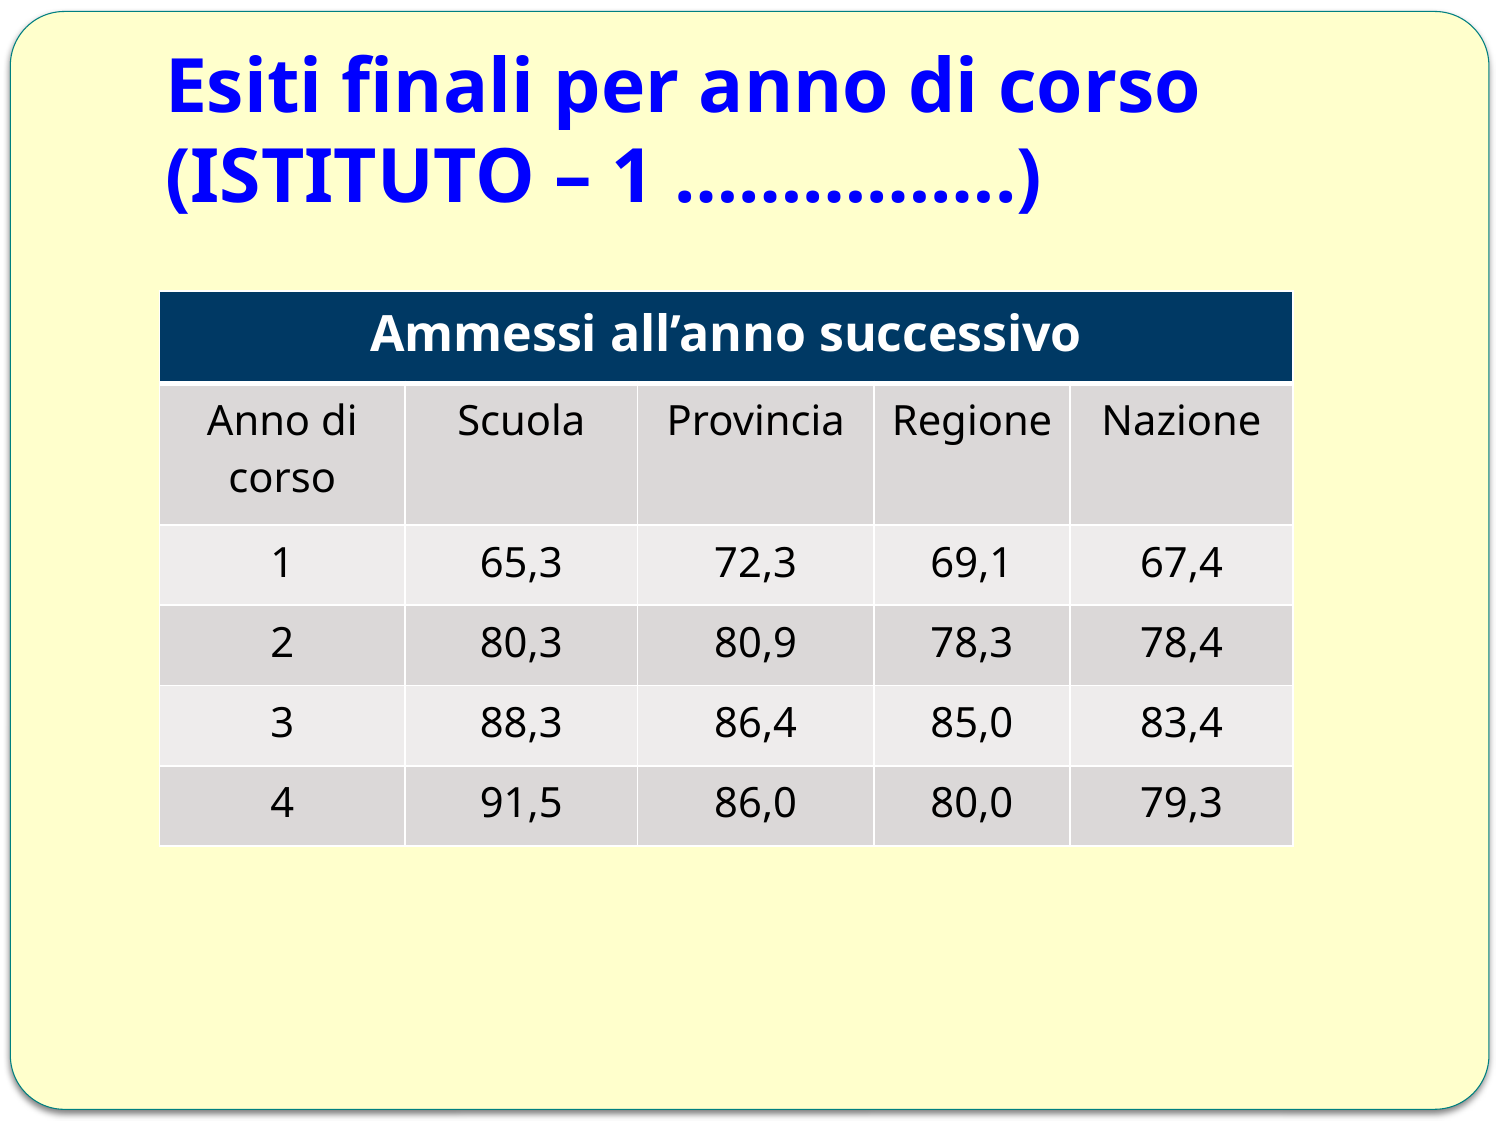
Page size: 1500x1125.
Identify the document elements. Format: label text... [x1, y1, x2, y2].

table_cell 91,5 [406, 767, 637, 845]
table_cell 78,4 [1071, 606, 1292, 685]
table_cell 2 [160, 606, 404, 685]
table_cell 86,0 [638, 767, 873, 845]
table_cell Anno di corso [160, 386, 404, 524]
table_cell 79,3 [1071, 767, 1292, 845]
table_cell 65,3 [406, 526, 637, 604]
table_cell Nazione [1071, 386, 1292, 524]
table_cell 80,0 [875, 767, 1069, 845]
table_cell Regione [875, 386, 1069, 524]
table_cell 4 [160, 767, 404, 845]
table_cell 86,4 [638, 686, 873, 765]
table_cell 1 [160, 526, 404, 604]
table_cell 3 [160, 686, 404, 765]
table_cell 78,3 [875, 606, 1069, 685]
table_cell 72,3 [638, 526, 873, 604]
table_cell Scuola [406, 386, 637, 524]
table_cell 80,3 [406, 606, 637, 685]
table_cell 67,4 [1071, 526, 1292, 604]
table_cell 69,1 [875, 526, 1069, 604]
table_cell 85,0 [875, 686, 1069, 765]
table_cell 83,4 [1071, 686, 1292, 765]
table_header Ammessi all’anno successivo [160, 292, 1292, 381]
table_cell Provincia [638, 386, 873, 524]
table_cell 80,9 [638, 606, 873, 685]
table_cell 88,3 [406, 686, 637, 765]
title Esiti finali per anno di corso (ISTITUTO – 1 …………….) [149, 44, 1426, 233]
